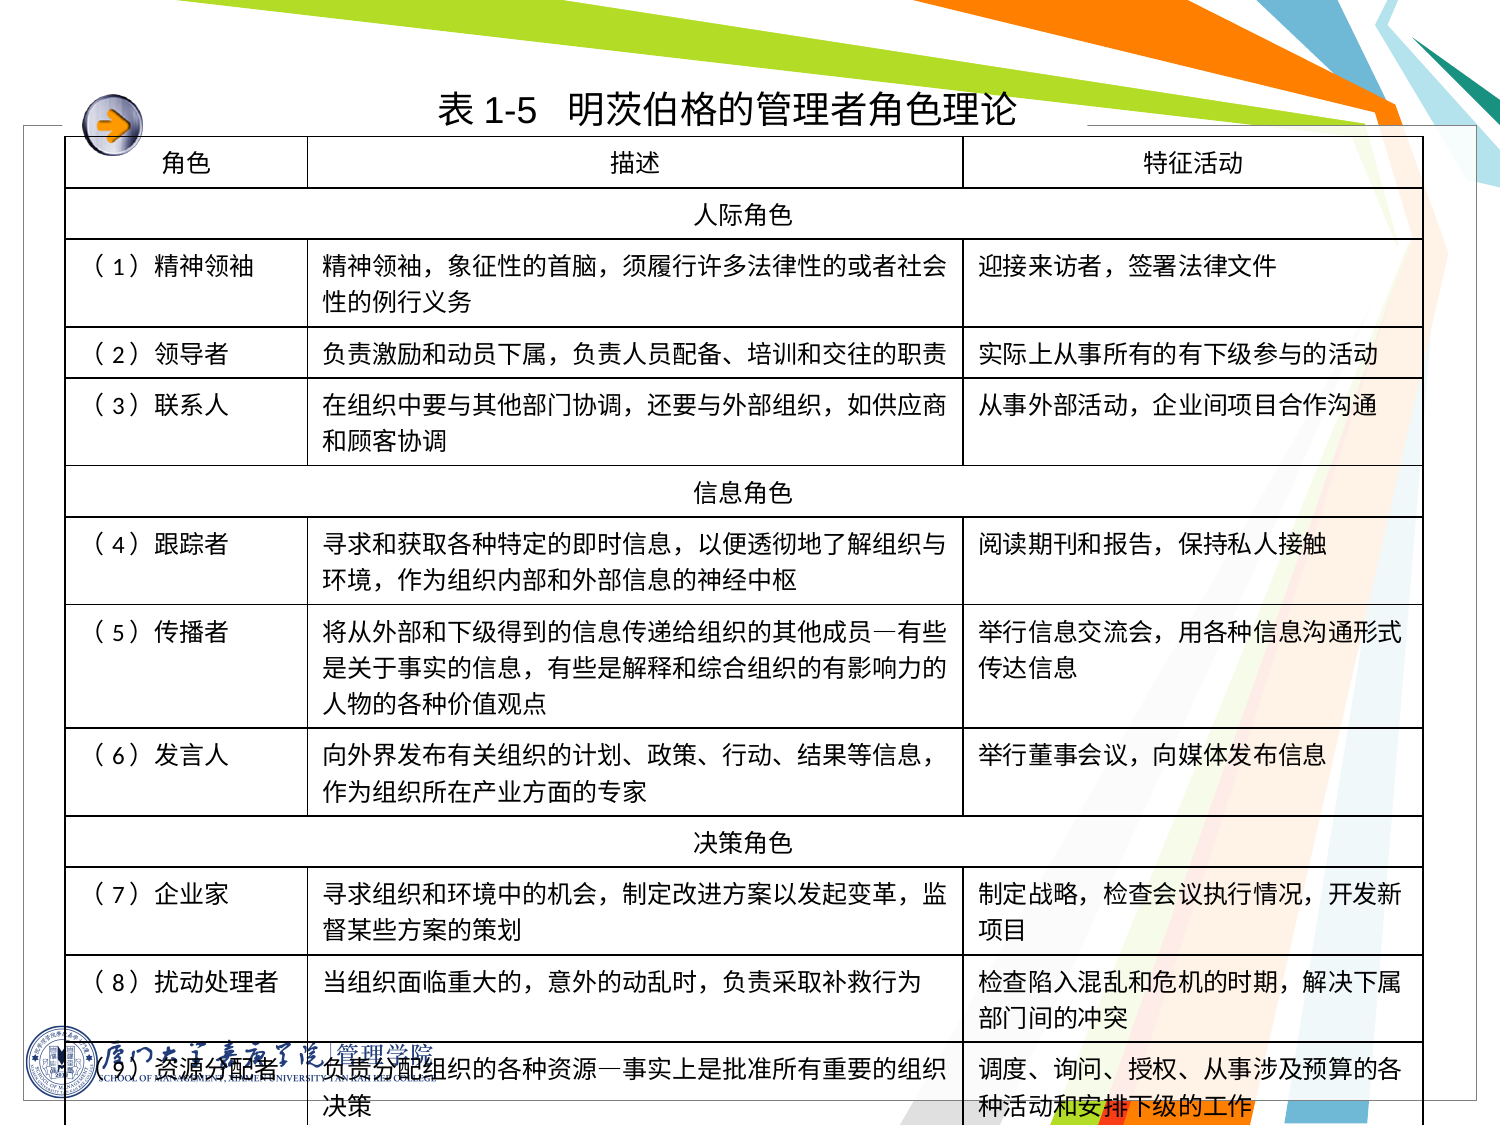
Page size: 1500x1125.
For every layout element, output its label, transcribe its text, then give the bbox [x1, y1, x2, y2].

table_cell 当组织面临重大的，意外的动乱时，负责采取补救行为 [308, 956, 962, 1041]
table_cell 调度、询问、授权、从事涉及预算的各种活动和安排下级的工作 [964, 1043, 1422, 1125]
table_cell （9）资源分配者 [66, 1043, 307, 1125]
table_cell 实际上从事所有的有下级参与的活动 [964, 328, 1422, 377]
table_cell 制定战略，检查会议执行情况，开发新项目 [964, 868, 1422, 954]
table_cell 向外界发布有关组织的计划、政策、行动、结果等信息，作为组织所在产业方面的专家 [308, 729, 962, 815]
table_cell 从事外部活动，企业间项目合作沟通 [964, 379, 1422, 465]
table_cell 举行董事会议，向媒体发布信息 [964, 729, 1422, 815]
table_cell （6）发言人 [66, 729, 307, 815]
table_cell （8）扰动处理者 [66, 956, 307, 1041]
table_cell 决策角色 [66, 817, 1422, 866]
table_cell 信息角色 [66, 466, 1422, 516]
table_header 角色 [66, 137, 307, 187]
table_cell 将从外部和下级得到的信息传递给组织的其他成员—有些是关于事实的信息，有些是解释和综合组织的有影响力的人物的各种价值观点 [308, 605, 962, 727]
table_cell （2）领导者 [66, 328, 307, 377]
table_cell 负责分配组织的各种资源—事实上是批准所有重要的组织决策 [308, 1043, 962, 1125]
table_cell 人际角色 [66, 189, 1422, 238]
table_cell （4）跟踪者 [66, 518, 307, 604]
table_cell （1）精神领袖 [66, 240, 307, 326]
table_cell 精神领袖，象征性的首脑，须履行许多法律性的或者社会性的例行义务 [308, 240, 962, 326]
table_cell （7）企业家 [66, 868, 307, 954]
text_box 表1-5 明茨伯格的管理者角色理论 [422, 78, 1033, 139]
picture [82, 94, 143, 136]
table_cell 寻求组织和环境中的机会，制定改进方案以发起变革，监督某些方案的策划 [308, 868, 962, 954]
table_cell 寻求和获取各种特定的即时信息，以便透彻地了解组织与环境，作为组织内部和外部信息的神经中枢 [308, 518, 962, 604]
table_cell 负责激励和动员下属，负责人员配备、培训和交往的职责 [308, 328, 962, 377]
table_header 特征活动 [964, 137, 1422, 187]
picture [24, 1024, 64, 1100]
table_cell 阅读期刊和报告，保持私人接触 [964, 518, 1422, 604]
table_cell 举行信息交流会，用各种信息沟通形式传达信息 [964, 605, 1422, 727]
table_cell 在组织中要与其他部门协调，还要与外部组织，如供应商和顾客协调 [308, 379, 962, 465]
table_cell （3）联系人 [66, 379, 307, 465]
table_cell 检查陷入混乱和危机的时期，解决下属部门间的冲突 [964, 956, 1422, 1041]
table_cell （5）传播者 [66, 605, 307, 727]
table_header 描述 [308, 137, 962, 187]
table_cell 迎接来访者，签署法律文件 [964, 240, 1422, 326]
